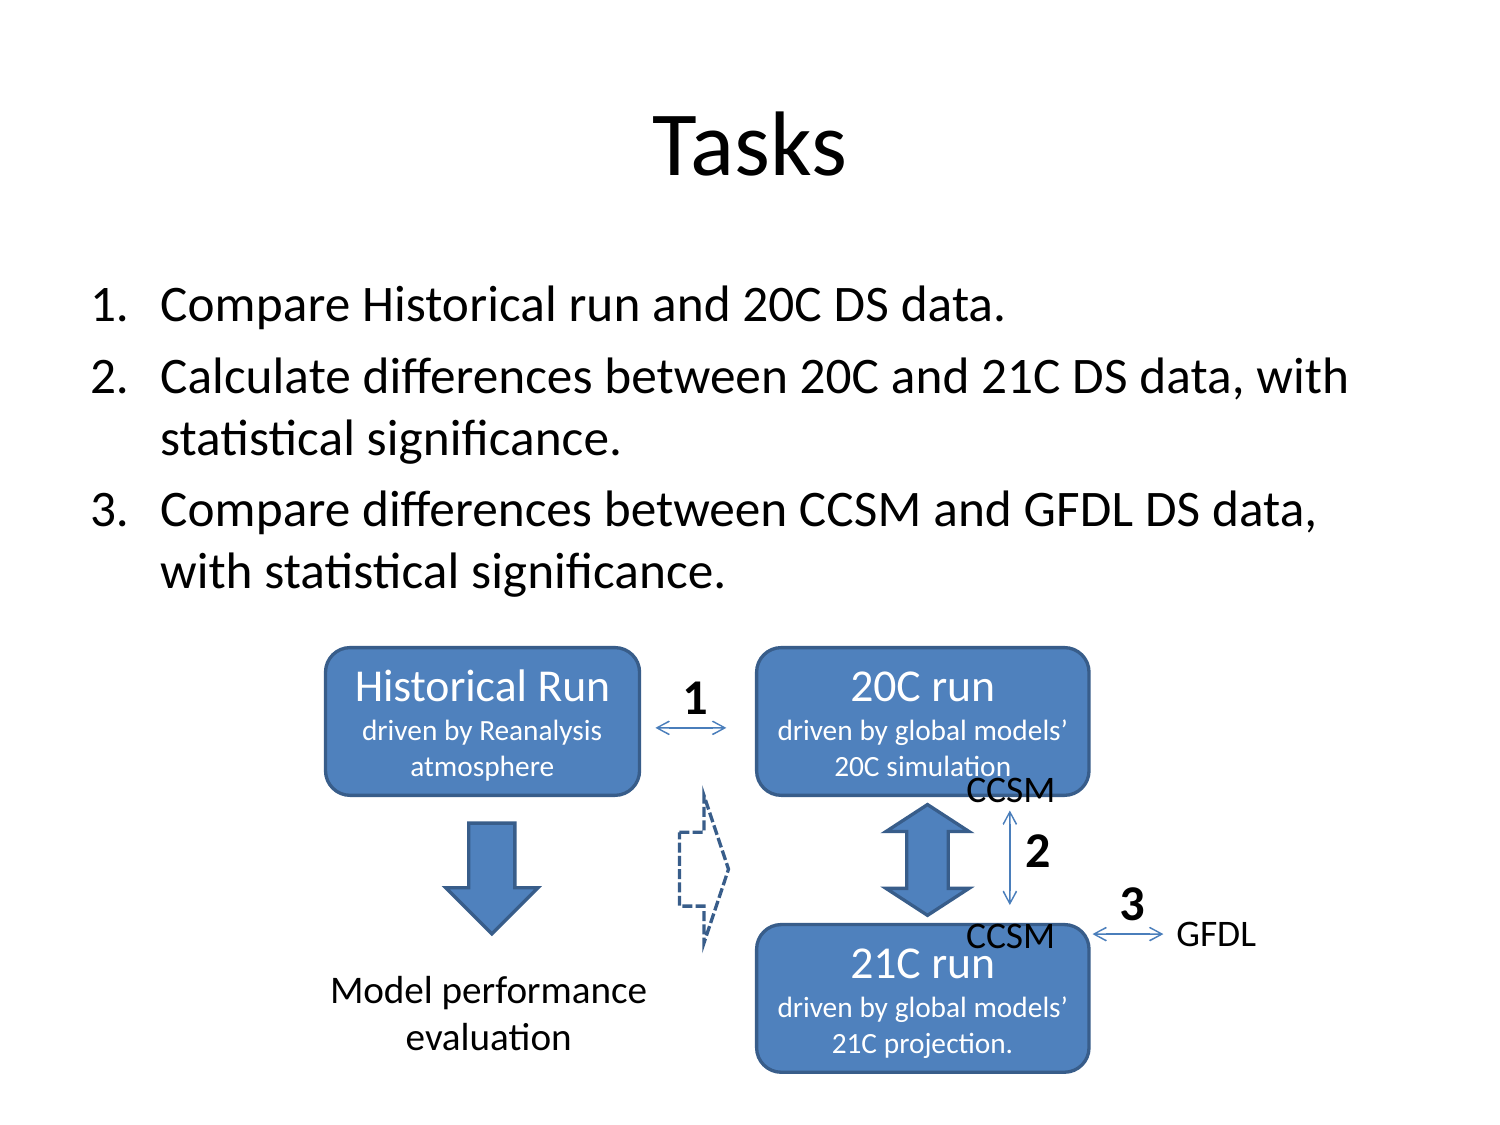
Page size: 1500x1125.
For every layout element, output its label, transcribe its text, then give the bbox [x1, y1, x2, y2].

text_box GFDL [1161, 901, 1272, 962]
title Tasks [75, 45, 1425, 233]
text_box 3 [1104, 863, 1160, 933]
picture [306, 644, 1093, 1085]
list Compare Historical run and 20C DS data. Calculate differences between 20C and 21C DS data, with statistical significance. Compare differences between CCSM and GFDL DS data, with statistical significance. [75, 262, 1425, 610]
